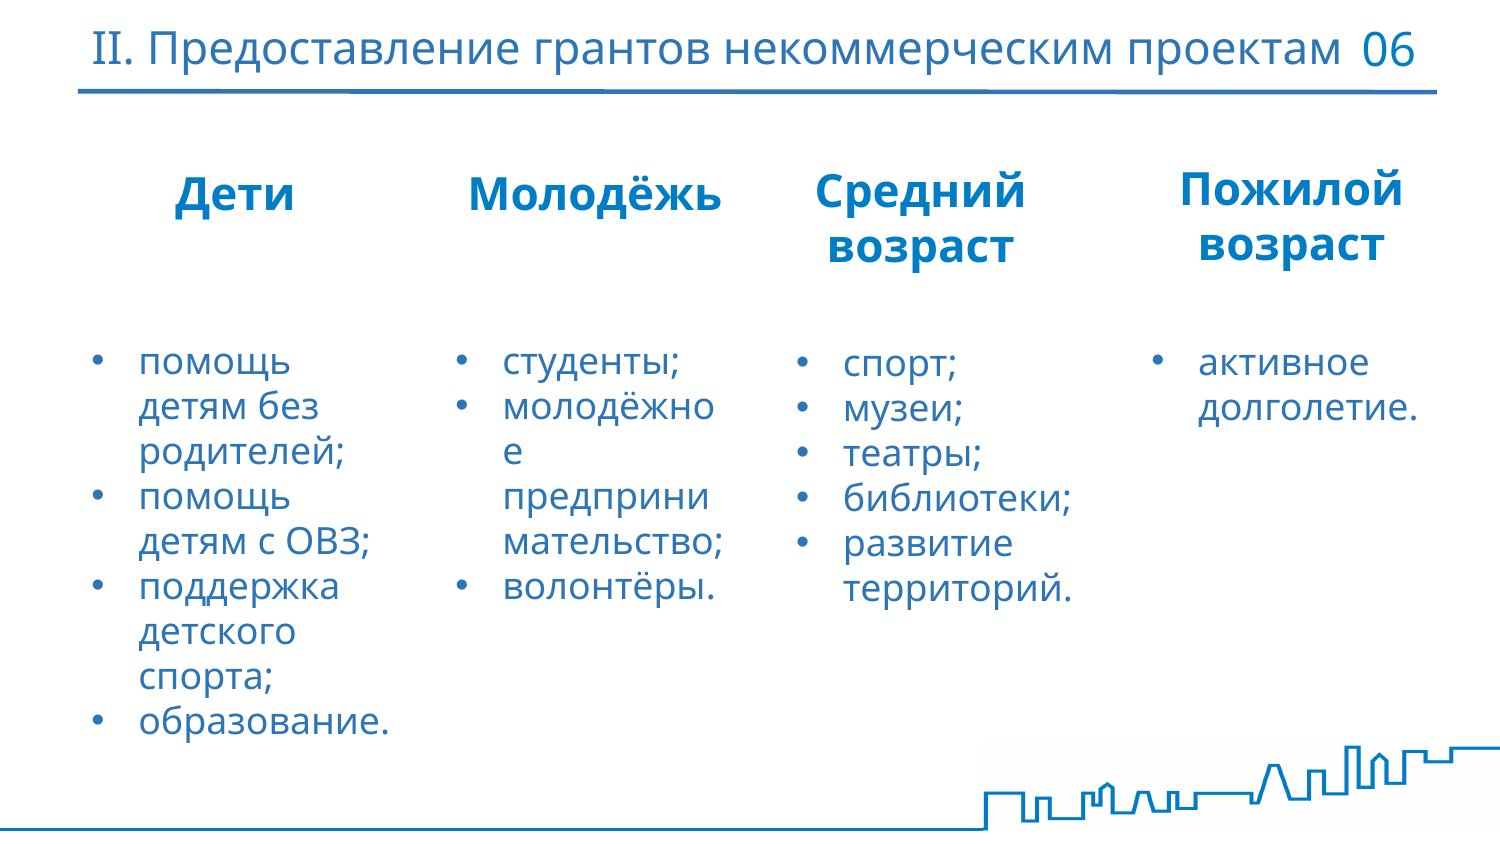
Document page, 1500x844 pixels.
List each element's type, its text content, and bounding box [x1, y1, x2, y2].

text_box спорт; музеи; театры; библиотеки; развитие территорий. [781, 331, 1125, 617]
picture [983, 741, 1500, 833]
text_box активное долголетие. [1136, 330, 1446, 490]
title II. Предоставление грантов некоммерческим проектам [76, 16, 1373, 83]
text_box Средний возраст [751, 154, 1090, 279]
text_box помощь детям без родителей; помощь детям с ОВЗ; поддержка детского спорта; образование. [76, 329, 414, 805]
text_box [25, 94, 1469, 210]
text_box Пожилой возраст [1137, 152, 1446, 278]
text_box Молодёжь [440, 157, 750, 228]
text_box Дети [68, 157, 403, 227]
text_box студенты; молодёжное предпринимательство; волонтёры. [440, 330, 750, 615]
list 06 [1340, 17, 1437, 85]
